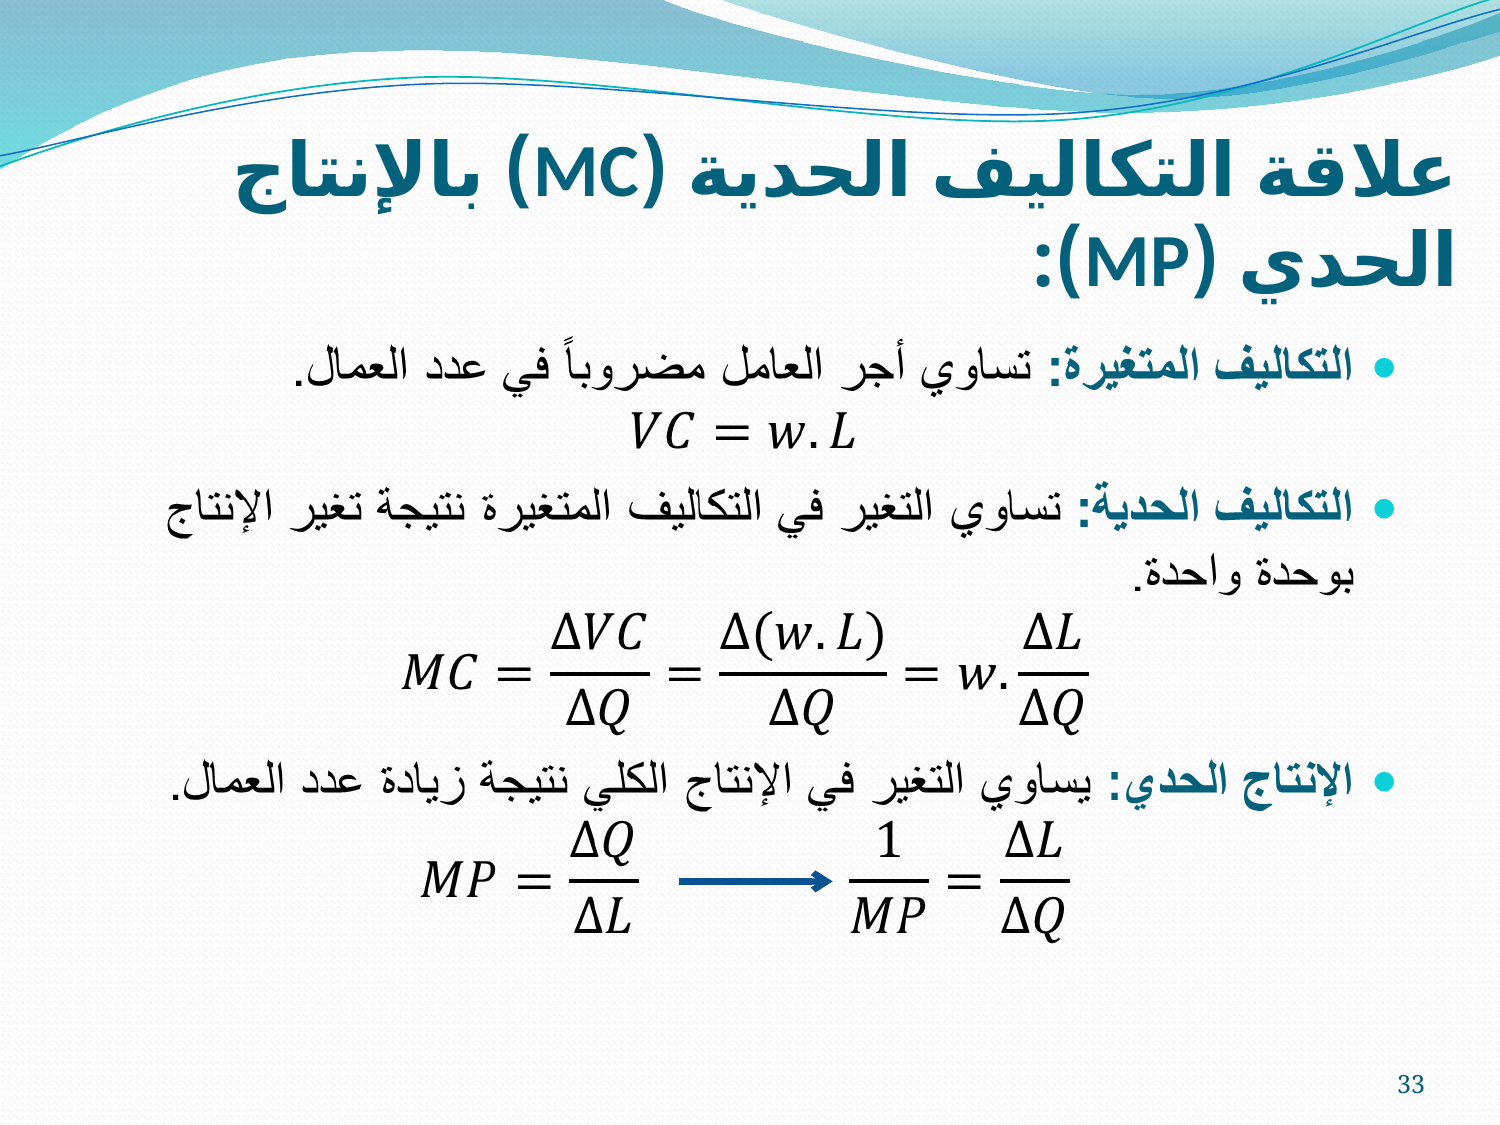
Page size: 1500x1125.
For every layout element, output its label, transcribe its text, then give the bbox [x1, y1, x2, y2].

list [75, 317, 1425, 1038]
slide_number 33 [1299, 1042, 1425, 1103]
title علاقة التكاليف الحدية (MC) بالإنتاج الحدي (MP): [33, 113, 1459, 302]
